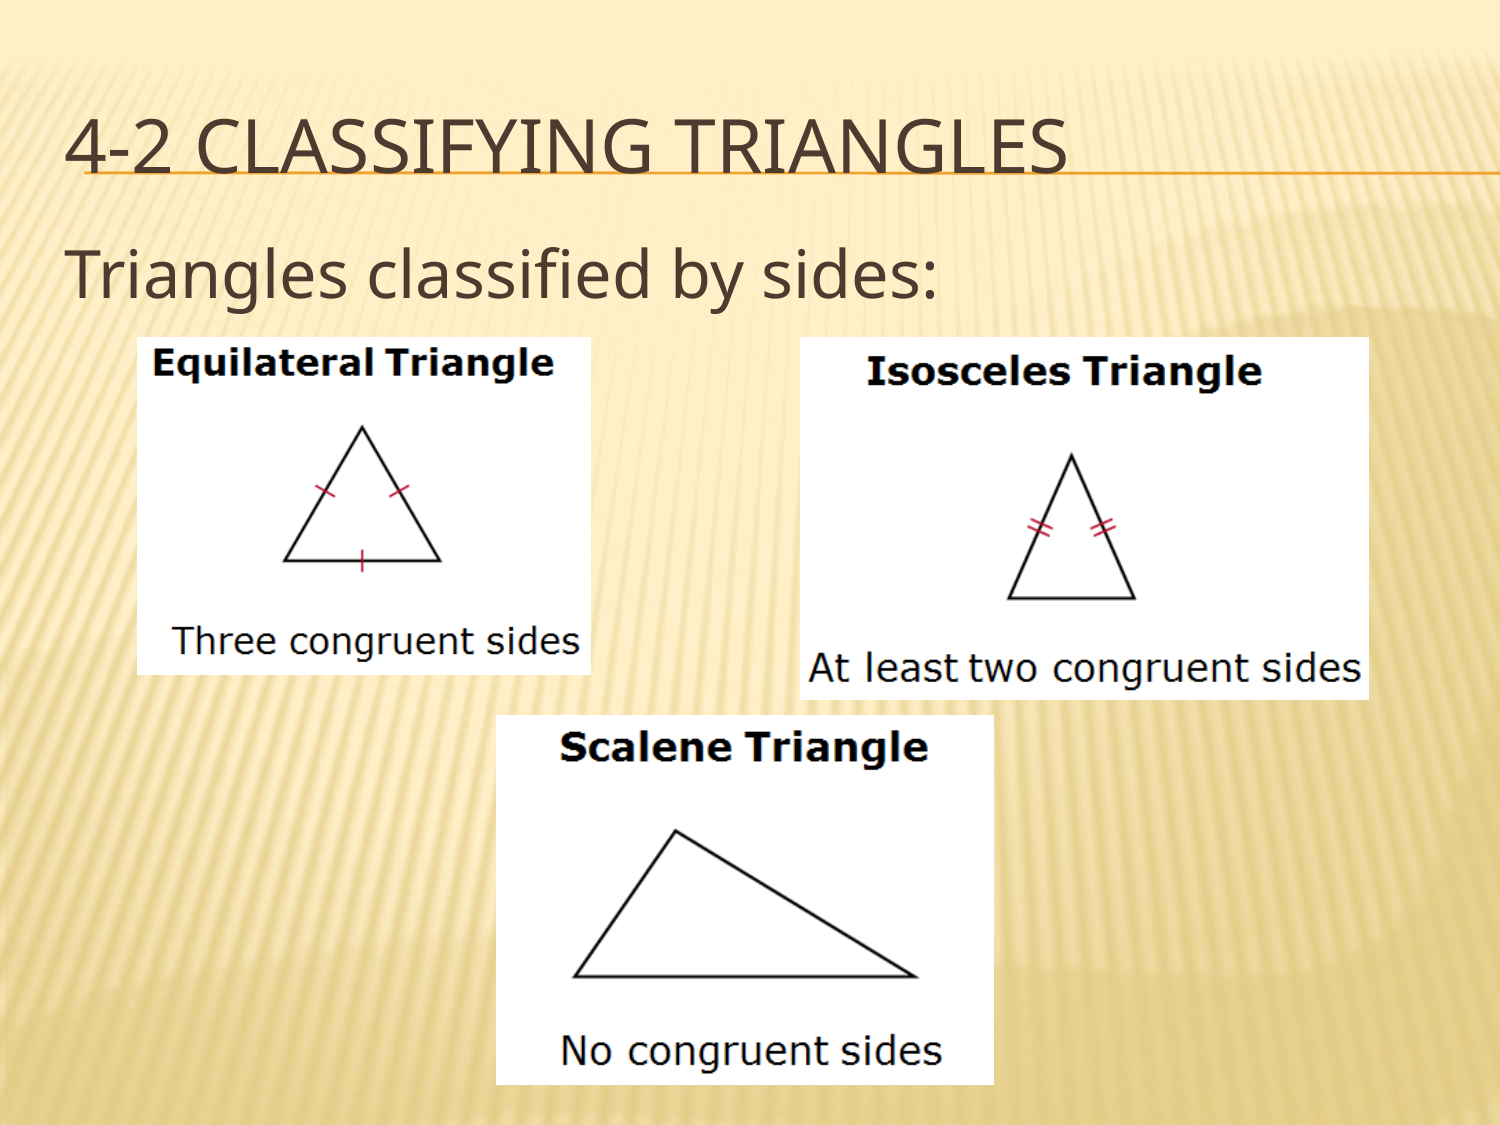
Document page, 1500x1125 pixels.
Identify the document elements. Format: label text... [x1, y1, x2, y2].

title 4-2 CLASSIFYING TRIANGLES [50, 75, 1475, 213]
picture [799, 337, 1369, 700]
list Triangles classified by sides: [50, 224, 1475, 333]
picture [496, 715, 995, 1085]
picture [137, 337, 591, 676]
